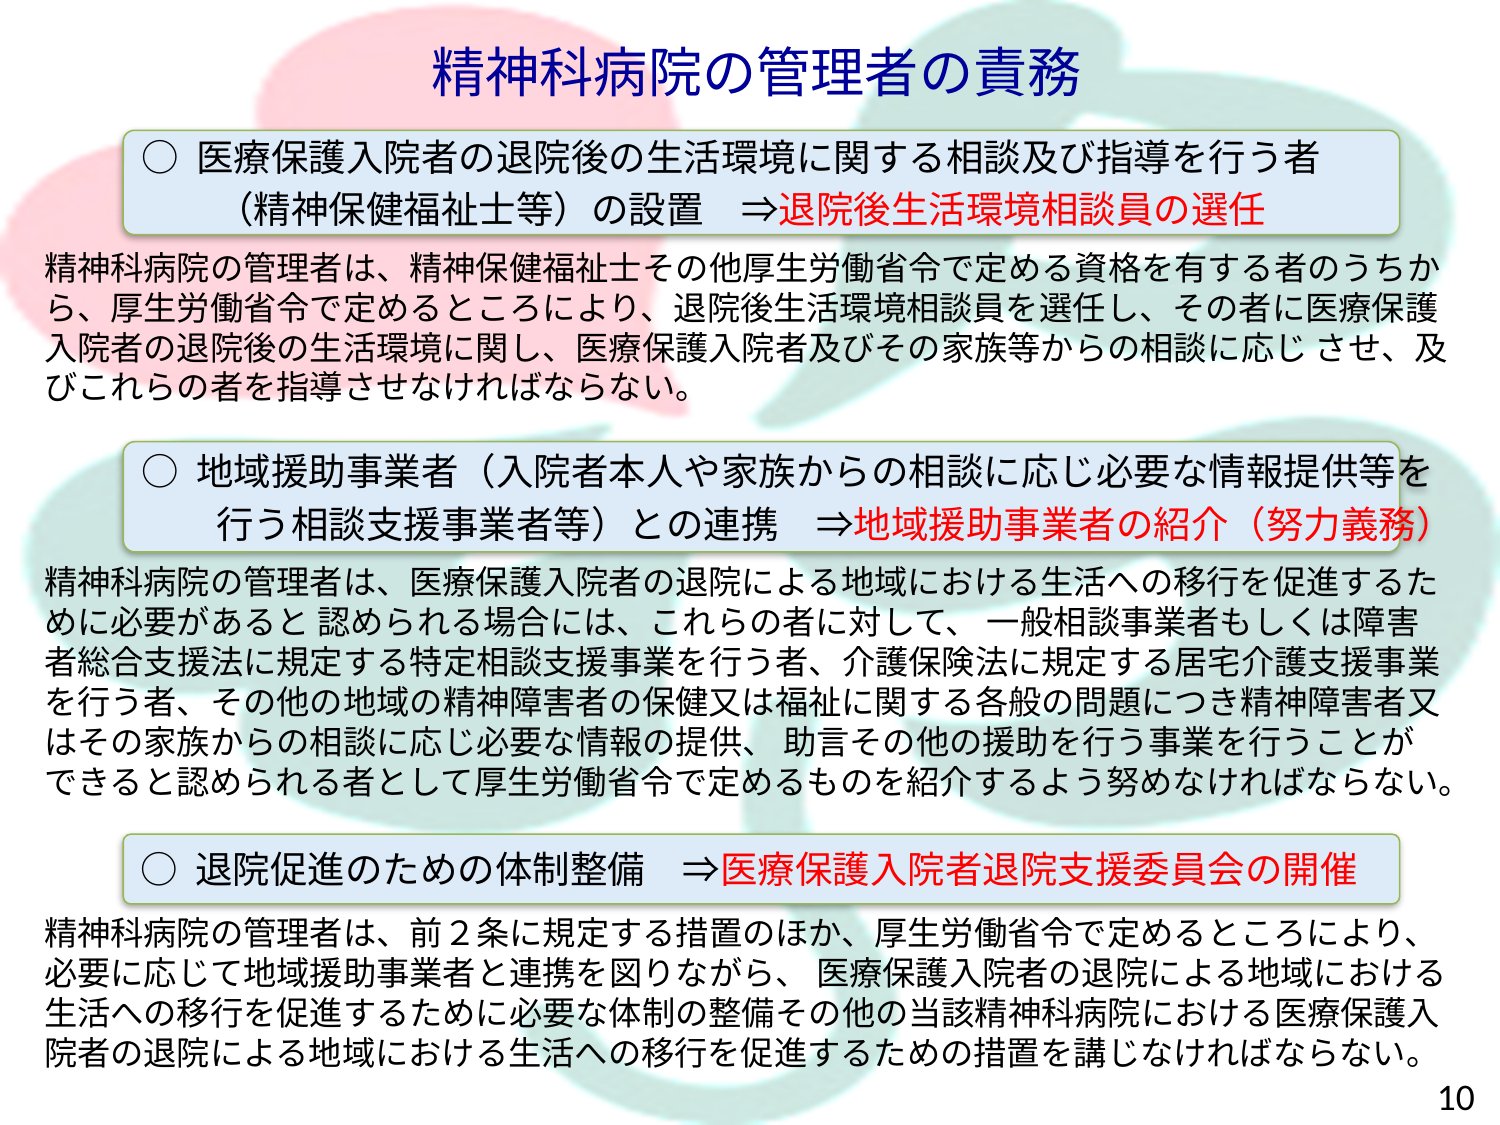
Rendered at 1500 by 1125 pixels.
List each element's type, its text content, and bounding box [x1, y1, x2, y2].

text_box ○ 医療保護入院者の退院後の生活環境に関する相談及び指導を行う者 （精神保健福祉士等）の設置 ⇒退院後生活環境相談員の選任 [122, 129, 1401, 236]
text_box 精神科病院の管理者の責務 [29, 25, 1484, 183]
text_box 精神科病院の管理者は、前２条に規定する措置のほか、厚生労働省令で定めるところにより、必要に応じて地域援助事業者と連携を図りながら、 医療保護入院者の退院による地域における生活への移行を促進するために必要な体制の整備その他の当該精神科病院における医療保護入院者の退院による地域における生活への移行を促進するための措置を講じなければならない。 [29, 905, 1472, 1080]
text_box 精神科病院の管理者は、医療保護入院者の退院による地域における生活への移行を促進するために必要があると 認められる場合には、これらの者に対して、 一般相談事業者もしくは障害者総合支援法に規定する特定相談支援事業を行う者、介護保険法に規定する居宅介護支援事業を行う者、その他の地域の精神障害者の保健又は福祉に関する各般の問題につき精神障害者又はその家族からの相談に応じ必要な情報の提供、 助言その他の援助を行う事業を行うことができると認められる者として厚生労働省令で定めるものを紹介するよう努めなければならない。 [29, 554, 1460, 809]
text_box 精神科病院の管理者は、精神保健福祉士その他厚生労働省令で定める資格を有する者のうちから、厚生労働省令で定めるところにより、退院後生活環境相談員を選任し、その者に医療保護入院者の退院後の生活環境に関し、医療保護入院者及びその家族等からの相談に応じ させ、及びこれらの者を指導させなければならない。 [29, 239, 1472, 414]
picture [0, 0, 1500, 1125]
slide_number 10 [1139, 1065, 1490, 1125]
text_box ○ 地域援助事業者（入院者本人や家族からの相談に応じ必要な情報提供等を 行う相談支援事業者等）との連携 ⇒地域援助事業者の紹介（努力義務） [122, 440, 1401, 553]
text_box ○ 退院促進のための体制整備 ⇒医療保護入院者退院支援委員会の開催 [122, 833, 1401, 905]
